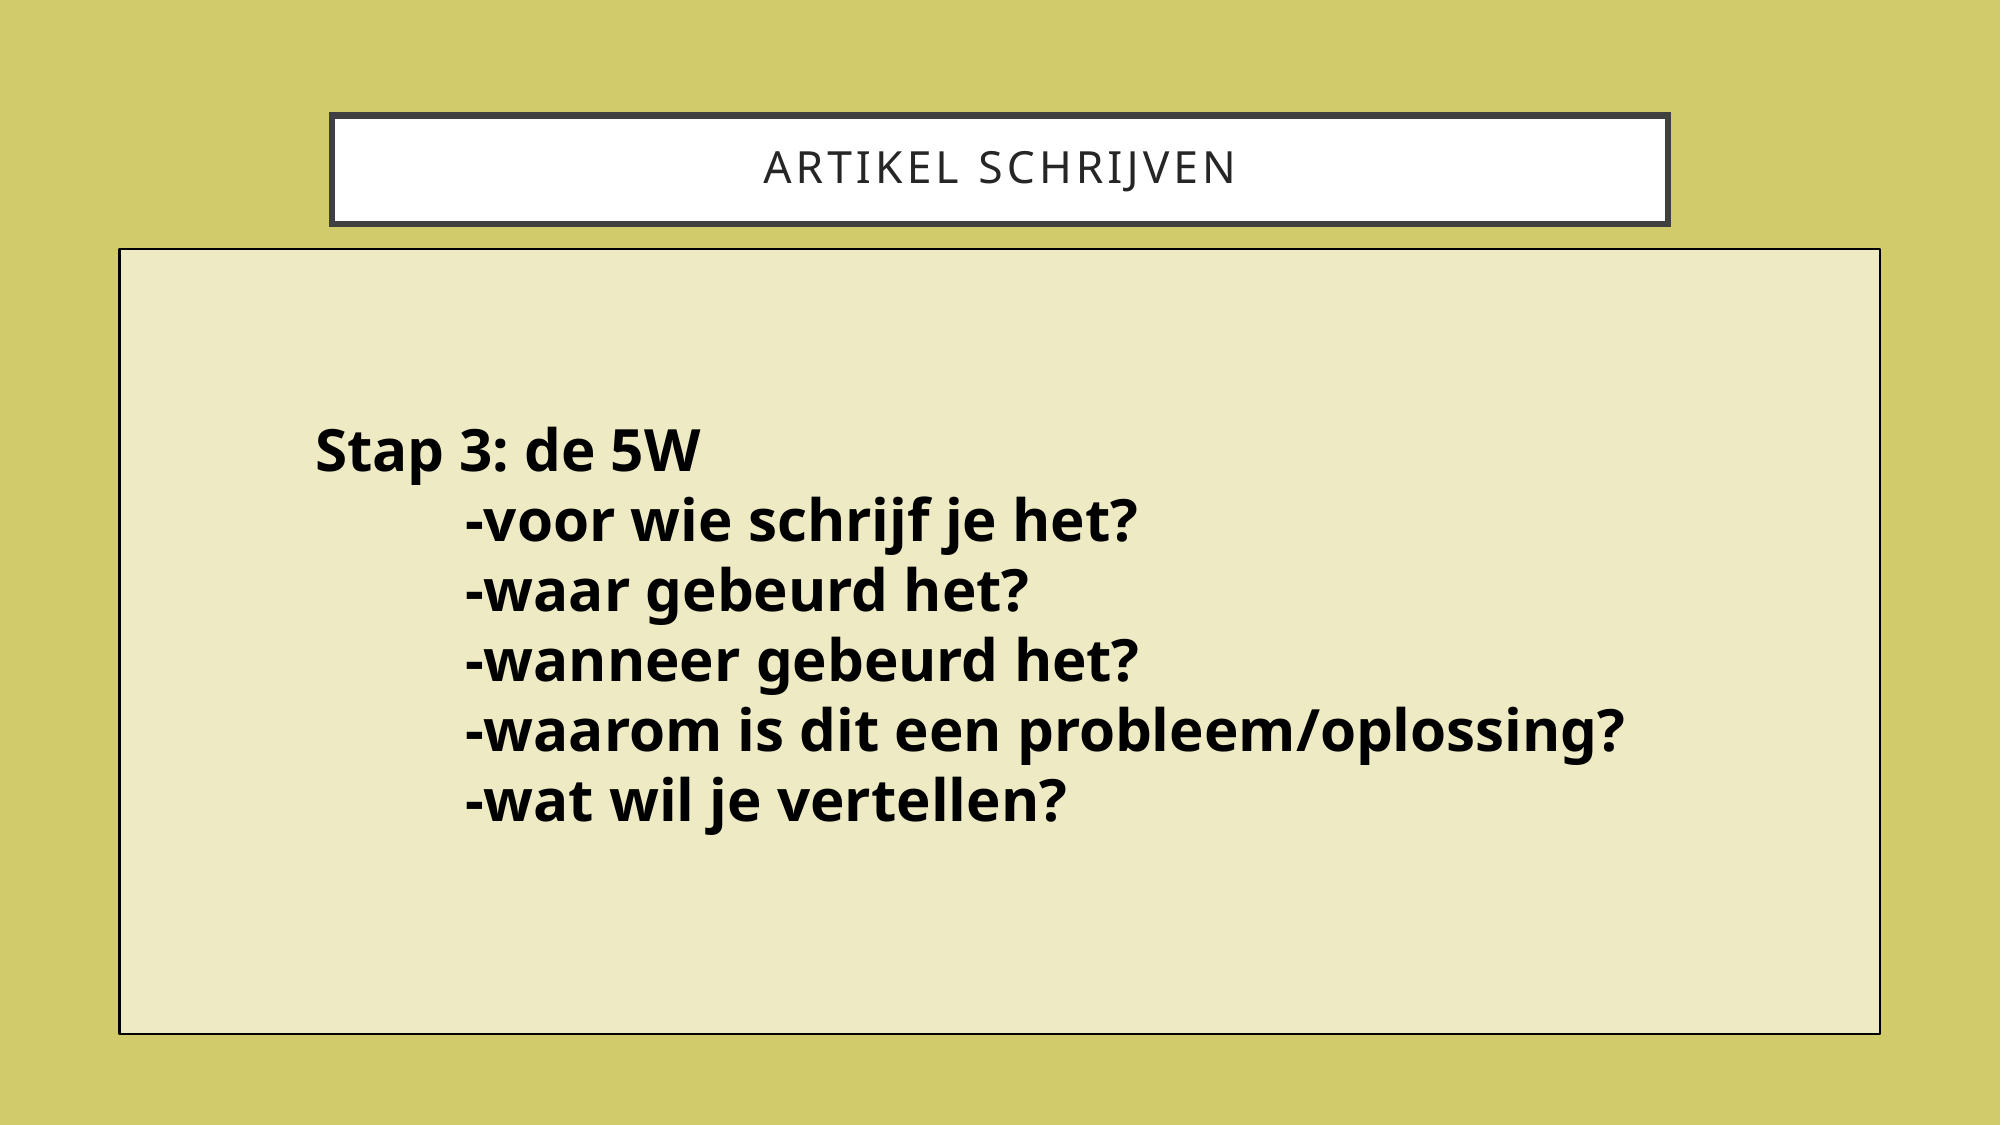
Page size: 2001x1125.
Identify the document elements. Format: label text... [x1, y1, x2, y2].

text_box Stap 3: de 5W -voor wie schrijf je het? -waar gebeurd het? -wanneer gebeurd het? -waarom is dit een probleem/oplossing? -wat wil je vertellen? [300, 405, 1881, 1125]
text_box [118, 248, 1881, 1035]
title Artikel schrijven [329, 112, 1671, 227]
